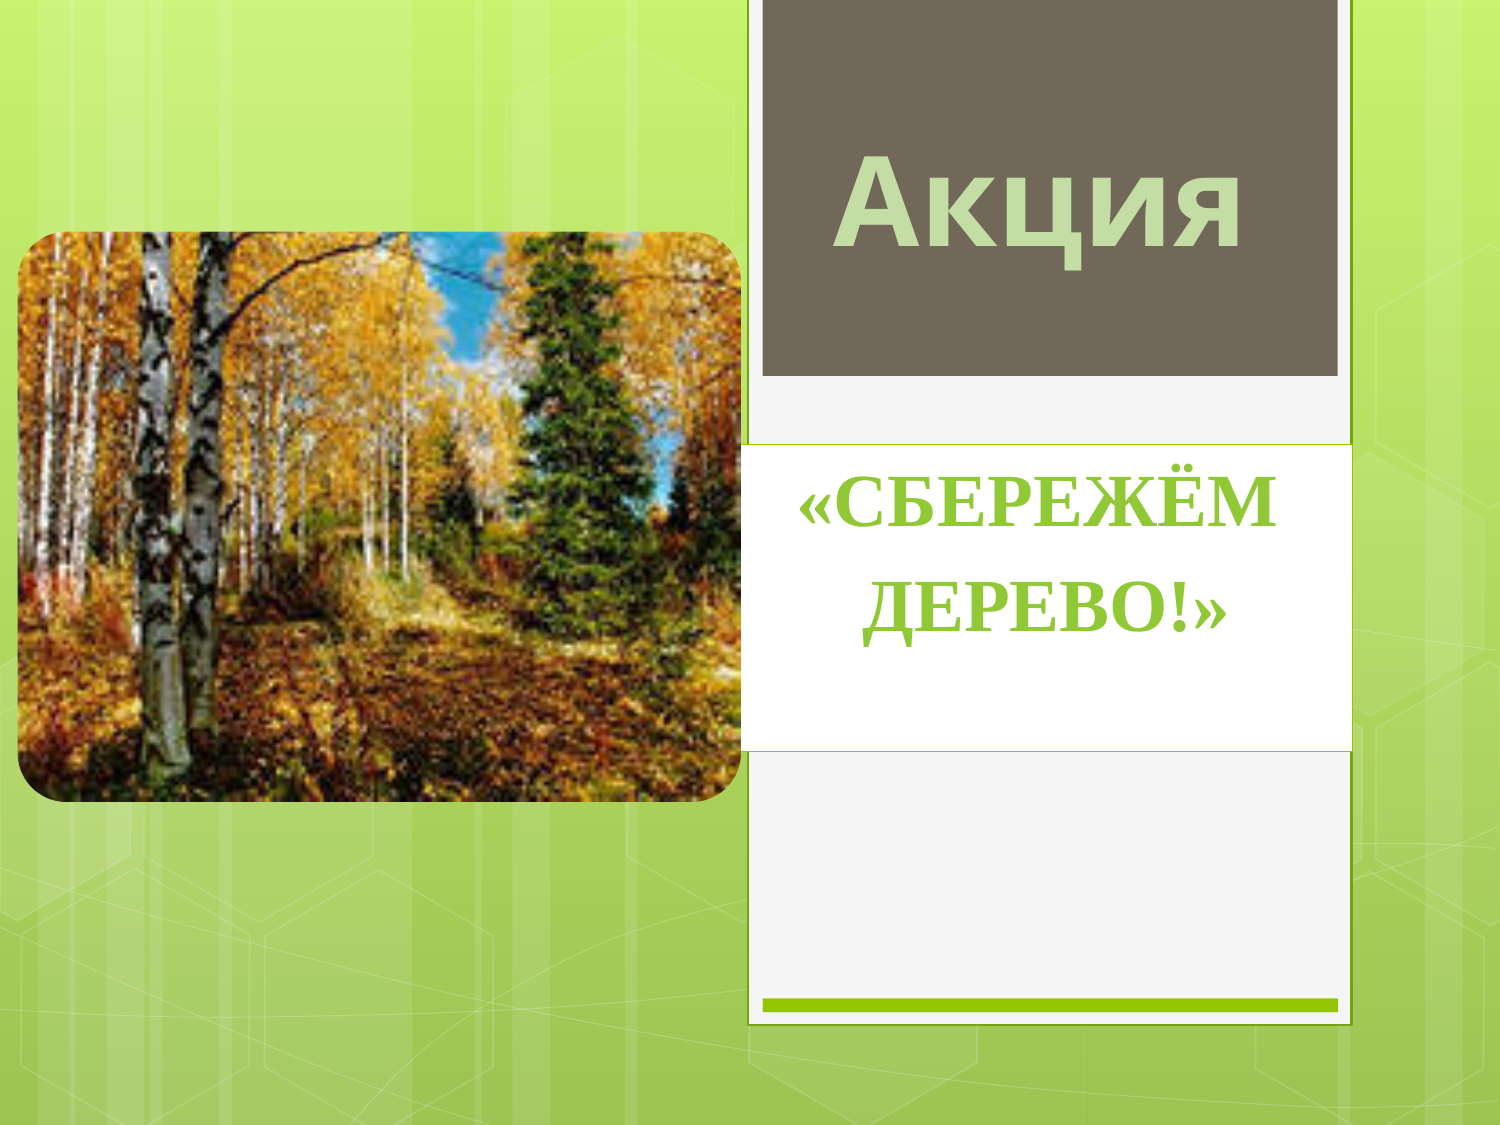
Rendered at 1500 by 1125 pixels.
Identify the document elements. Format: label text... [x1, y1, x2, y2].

subtitle «Сбережём Дерево!» [746, 444, 1353, 752]
picture [17, 231, 742, 803]
title Акция [761, 66, 1320, 279]
